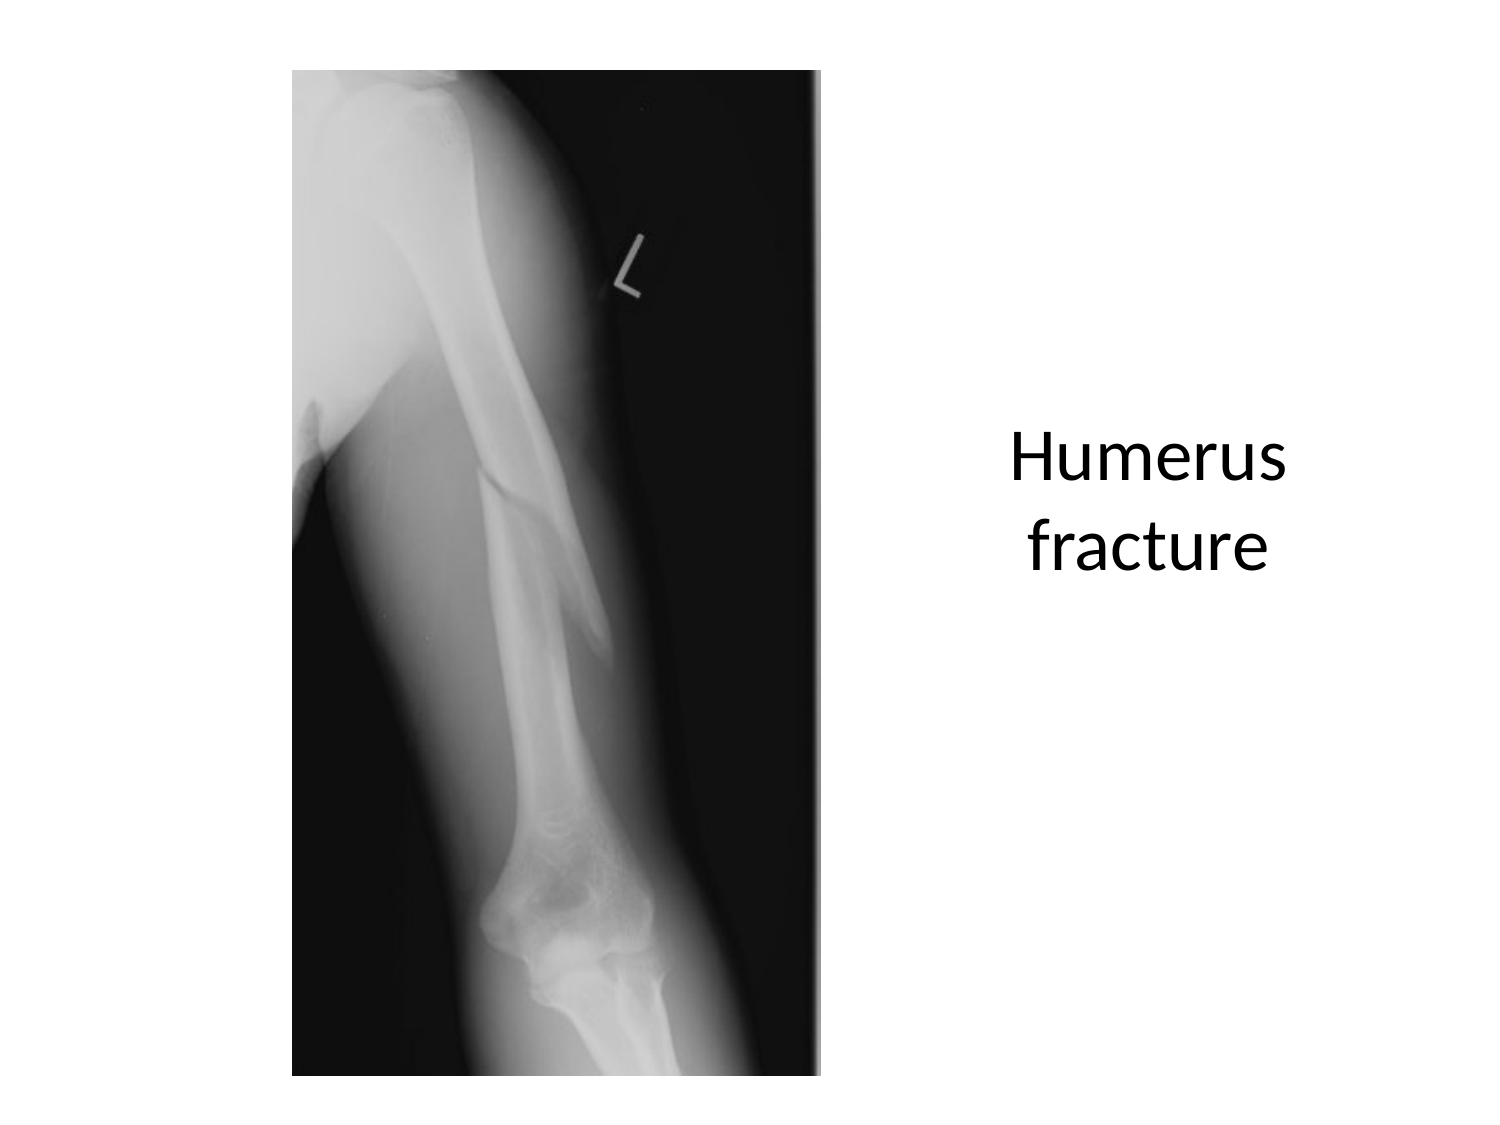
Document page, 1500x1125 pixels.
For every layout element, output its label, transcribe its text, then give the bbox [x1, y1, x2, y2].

picture [292, 70, 821, 1076]
text_box Humerus fracture [949, 398, 1348, 594]
